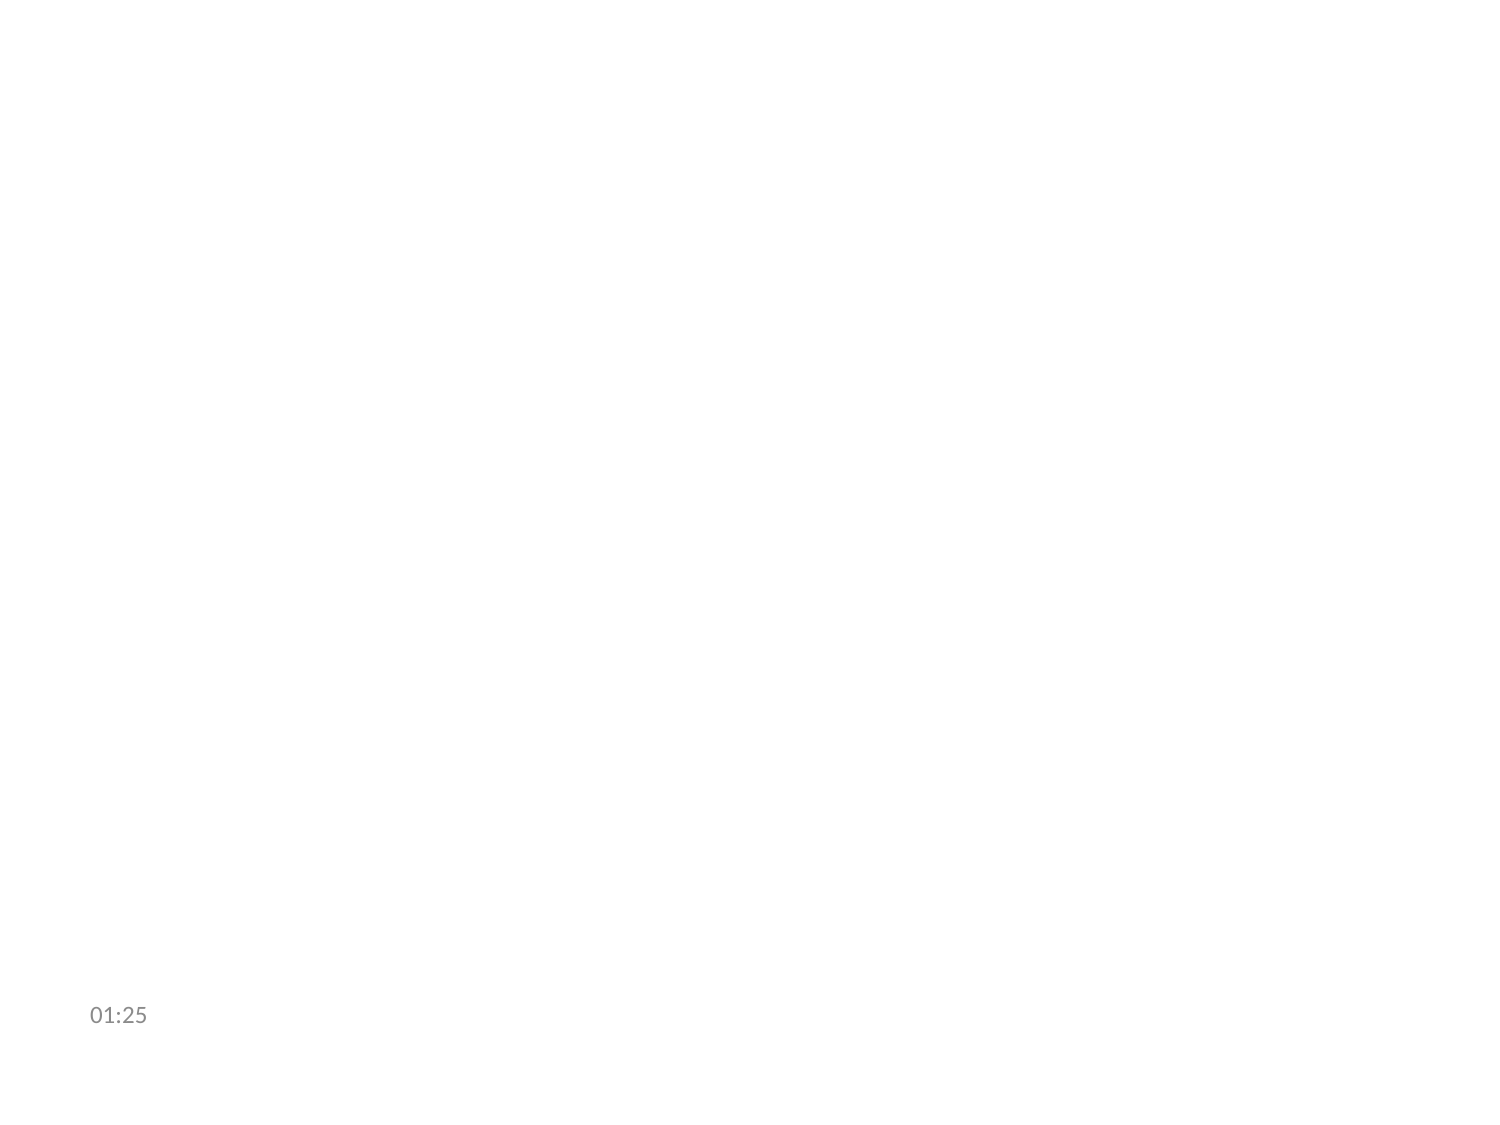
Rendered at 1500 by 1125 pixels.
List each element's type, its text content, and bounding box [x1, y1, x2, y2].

text_box 15:35 [75, 983, 425, 1044]
